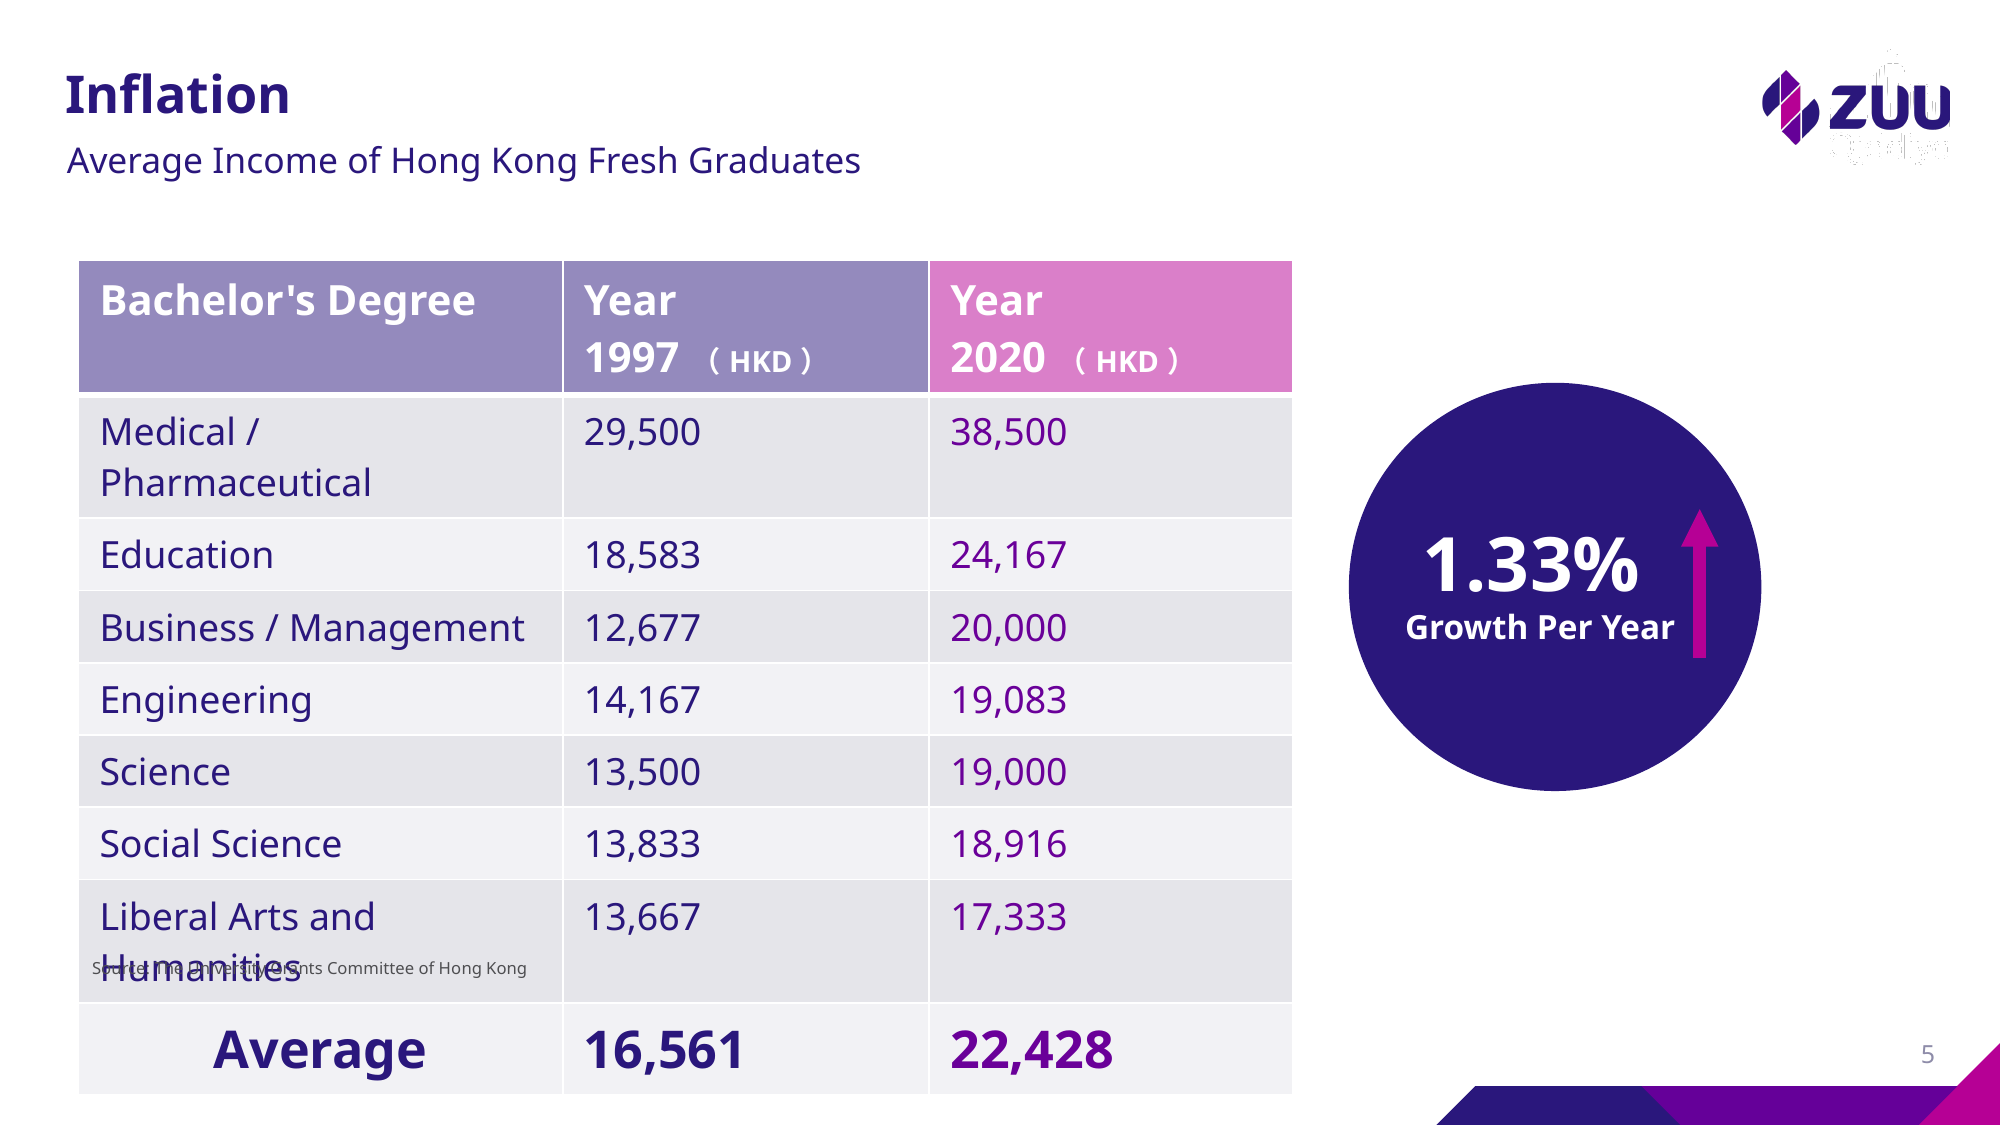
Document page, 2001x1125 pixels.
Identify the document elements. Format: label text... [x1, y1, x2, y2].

table_cell 17,333 [930, 880, 1292, 1002]
table_cell 16,561 [564, 1004, 928, 1094]
table_header Year 1997（HKD） [564, 261, 928, 392]
text_box 1.33% Growth Per Year [1390, 509, 1691, 654]
table_cell 19,083 [930, 664, 1292, 734]
table_cell 22,428 [930, 1004, 1292, 1094]
table_cell 12,677 [564, 591, 928, 662]
text_box Source: The University Grants Committee of Hong Kong [77, 950, 543, 985]
table_header Bachelor's Degree [79, 261, 562, 392]
table_cell Liberal Arts and Humanities [79, 880, 562, 1002]
table_cell 20,000 [930, 591, 1292, 662]
table_cell 13,833 [564, 808, 928, 879]
table_cell Social Science [79, 808, 562, 879]
table_cell 18,916 [930, 808, 1292, 879]
subtitle Average Income of Hong Kong Fresh Graduates [52, 128, 1950, 197]
title Inflation [50, 50, 1950, 145]
table_cell 14,167 [564, 664, 928, 734]
table_cell Average [79, 1004, 562, 1094]
table_cell 13,500 [564, 736, 928, 806]
slide_number 5 [1500, 1039, 1950, 1073]
table_cell 13,667 [564, 880, 928, 1002]
table_cell Engineering [79, 664, 562, 734]
table_cell 19,000 [930, 736, 1292, 806]
table_cell 38,500 [930, 398, 1292, 517]
table_cell 29,500 [564, 398, 928, 517]
table_cell 24,167 [930, 519, 1292, 590]
table_header Year 2020（HKD） [930, 261, 1292, 392]
table_cell 18,583 [564, 519, 928, 590]
table_cell Business / Management [79, 591, 562, 662]
table_cell Education [79, 519, 562, 590]
text_box [1347, 381, 1763, 793]
table_cell Science [79, 736, 562, 806]
table_cell Medical / Pharmaceutical [79, 398, 562, 517]
